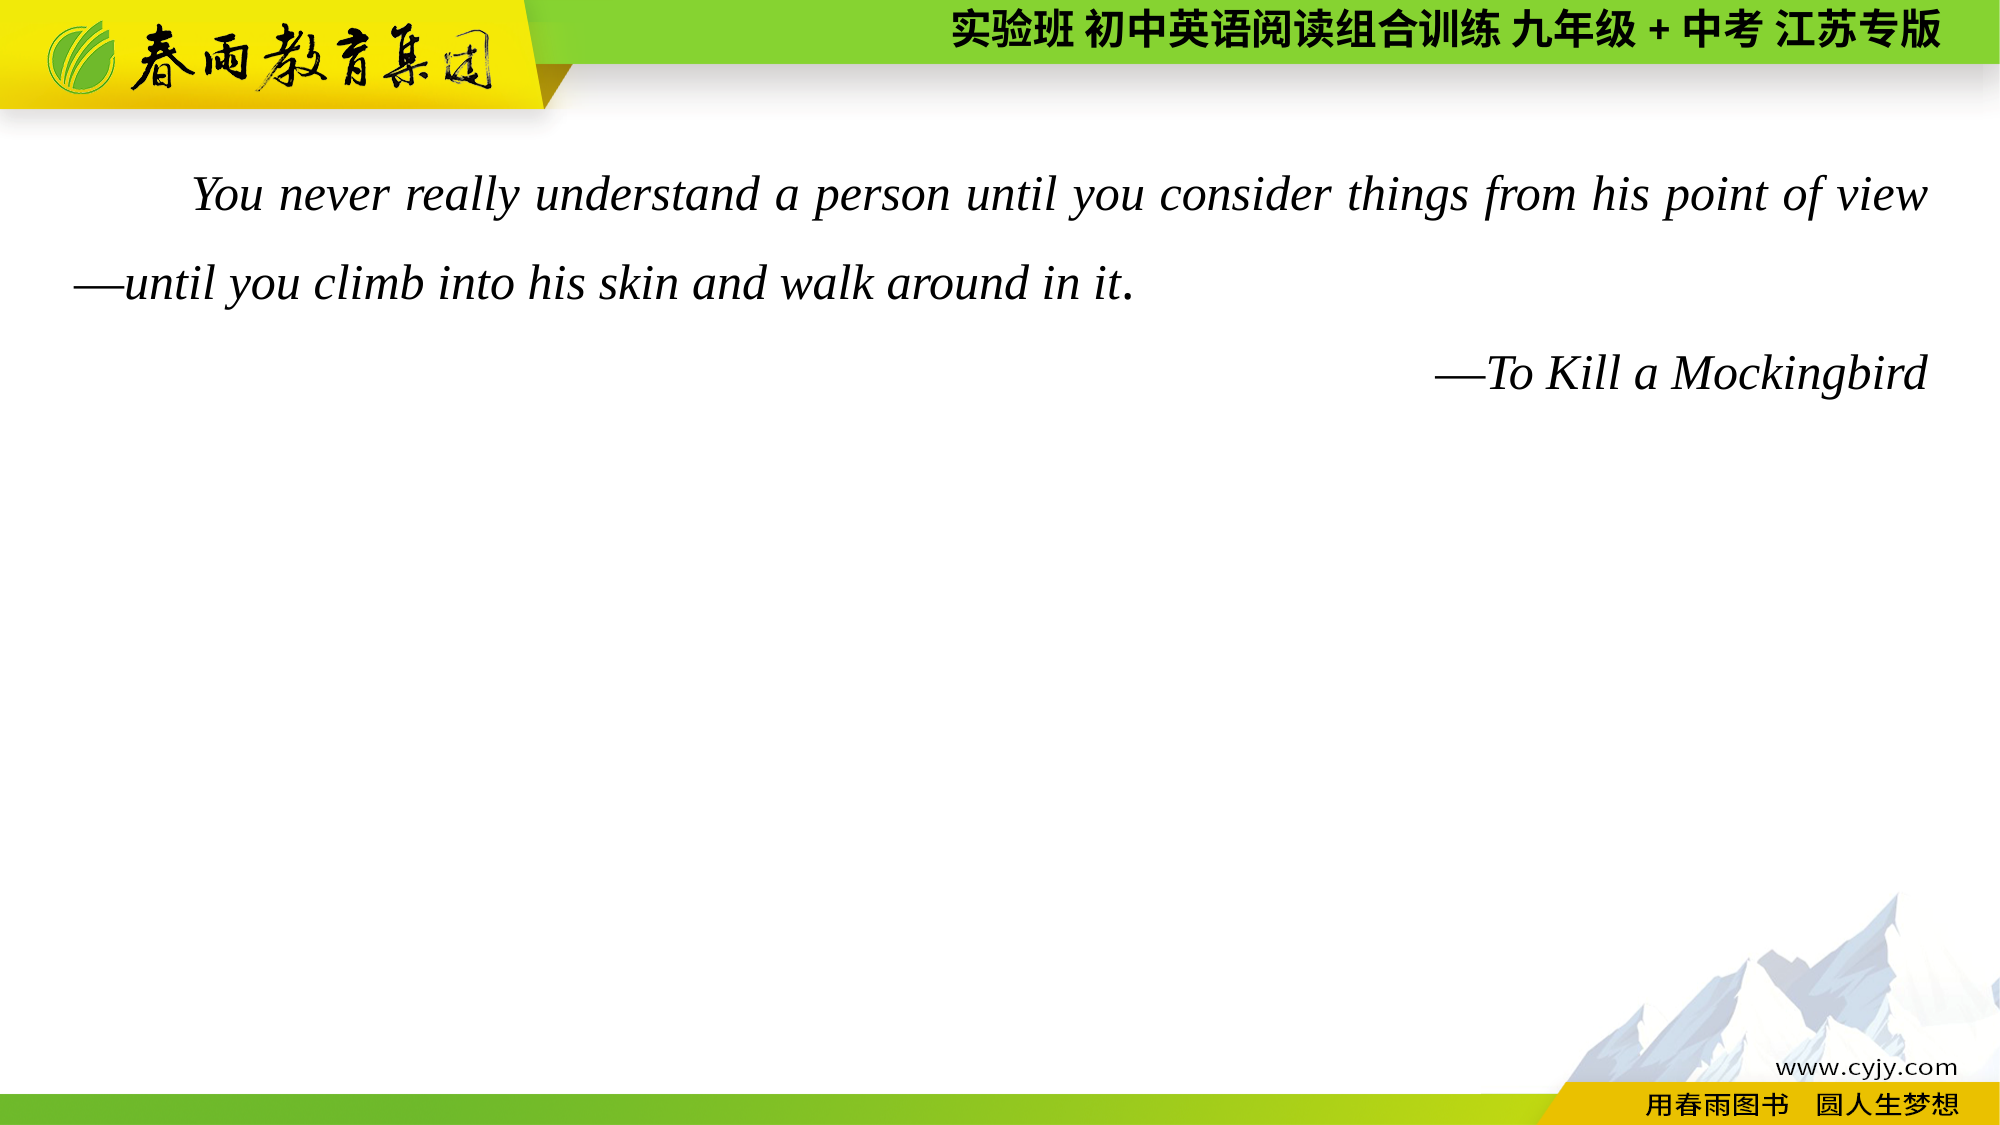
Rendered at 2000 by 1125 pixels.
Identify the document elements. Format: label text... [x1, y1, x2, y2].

picture [0, 0, 2000, 1125]
list You never really understand a person until you consider things from his point of view—until you climb into his skin and walk around in it. —To Kill a Mockingbird [59, 122, 1944, 400]
